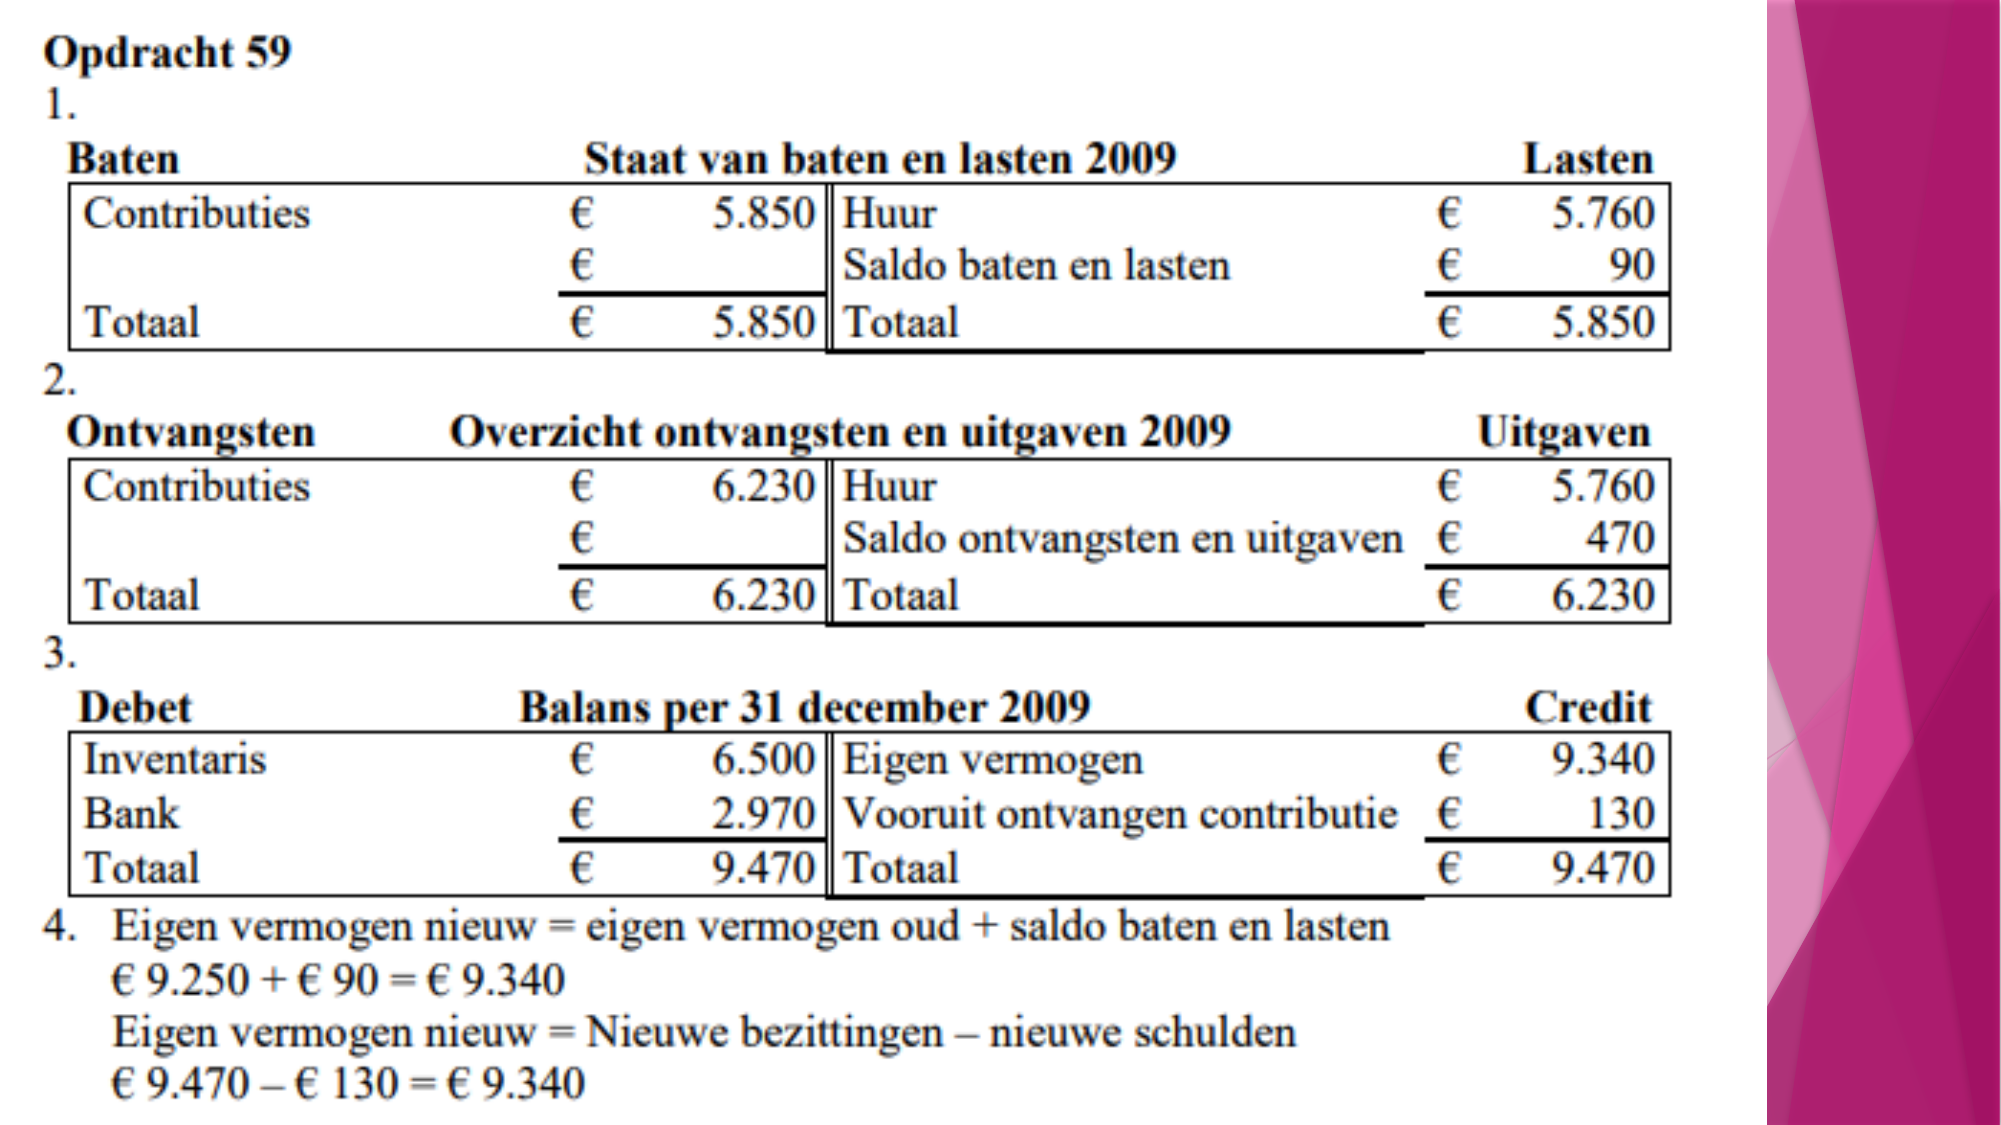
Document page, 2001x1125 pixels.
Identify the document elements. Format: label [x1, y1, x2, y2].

picture [0, 0, 1768, 1125]
